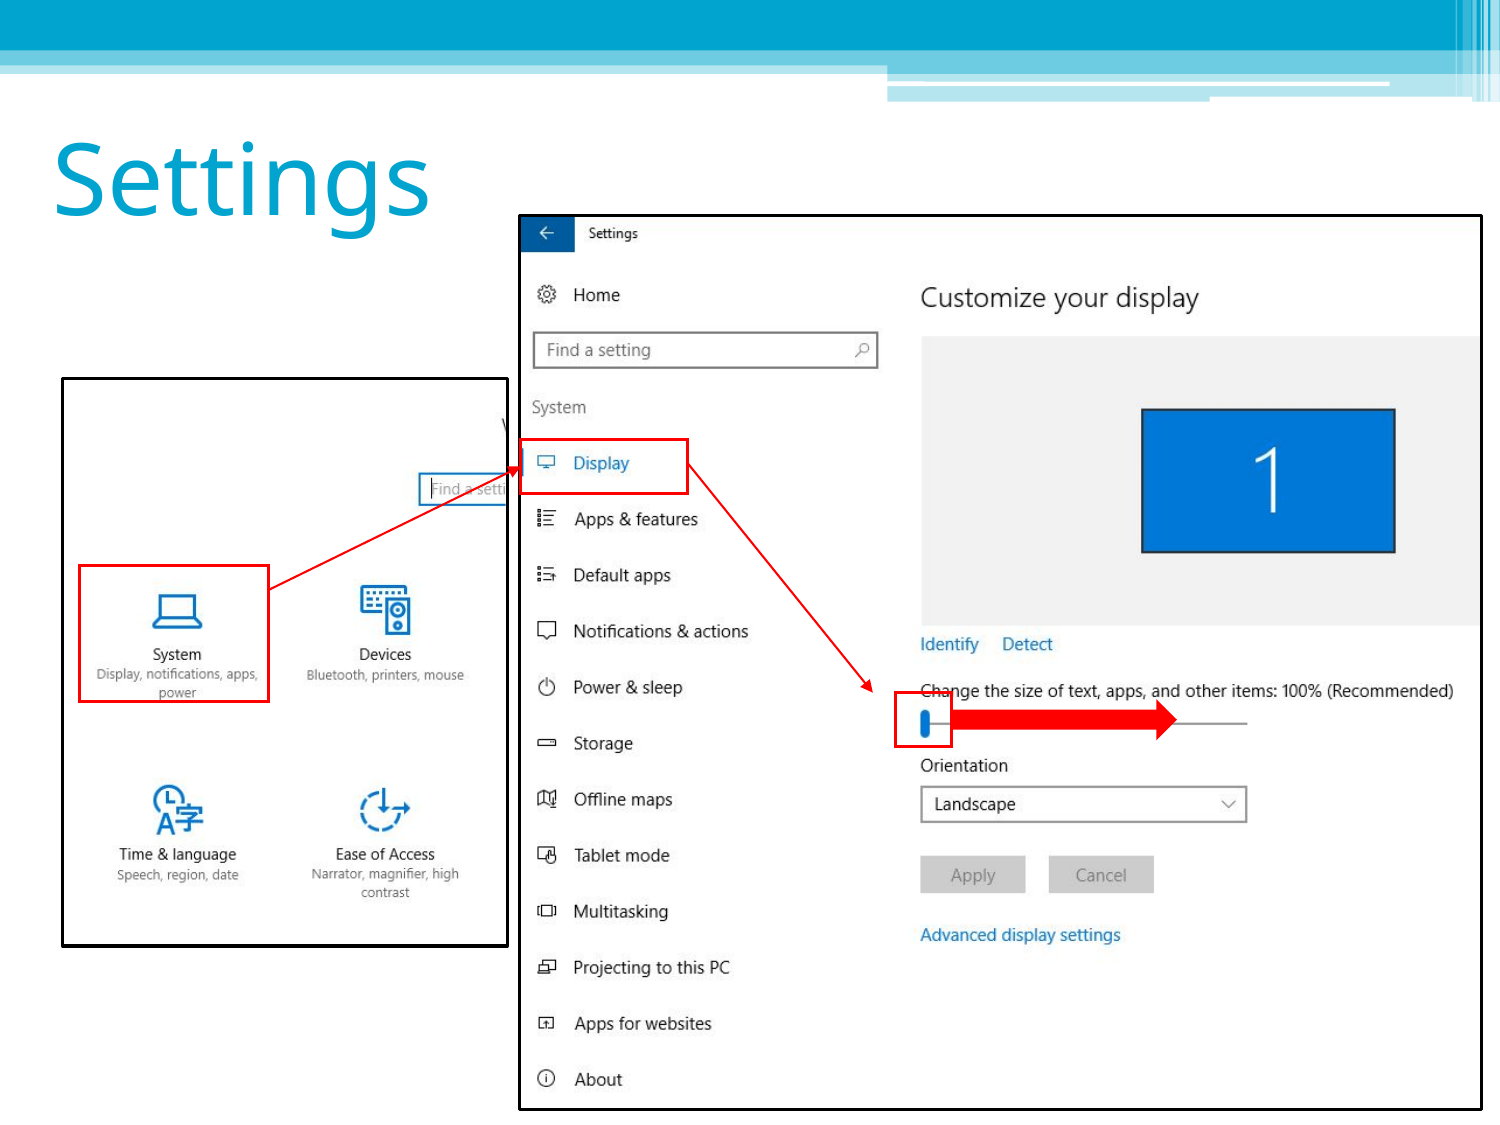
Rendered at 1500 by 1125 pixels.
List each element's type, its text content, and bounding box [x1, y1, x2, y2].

picture [64, 380, 506, 945]
picture [520, 216, 1481, 1108]
title Settings [37, 87, 1500, 263]
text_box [687, 463, 873, 693]
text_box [268, 466, 521, 590]
